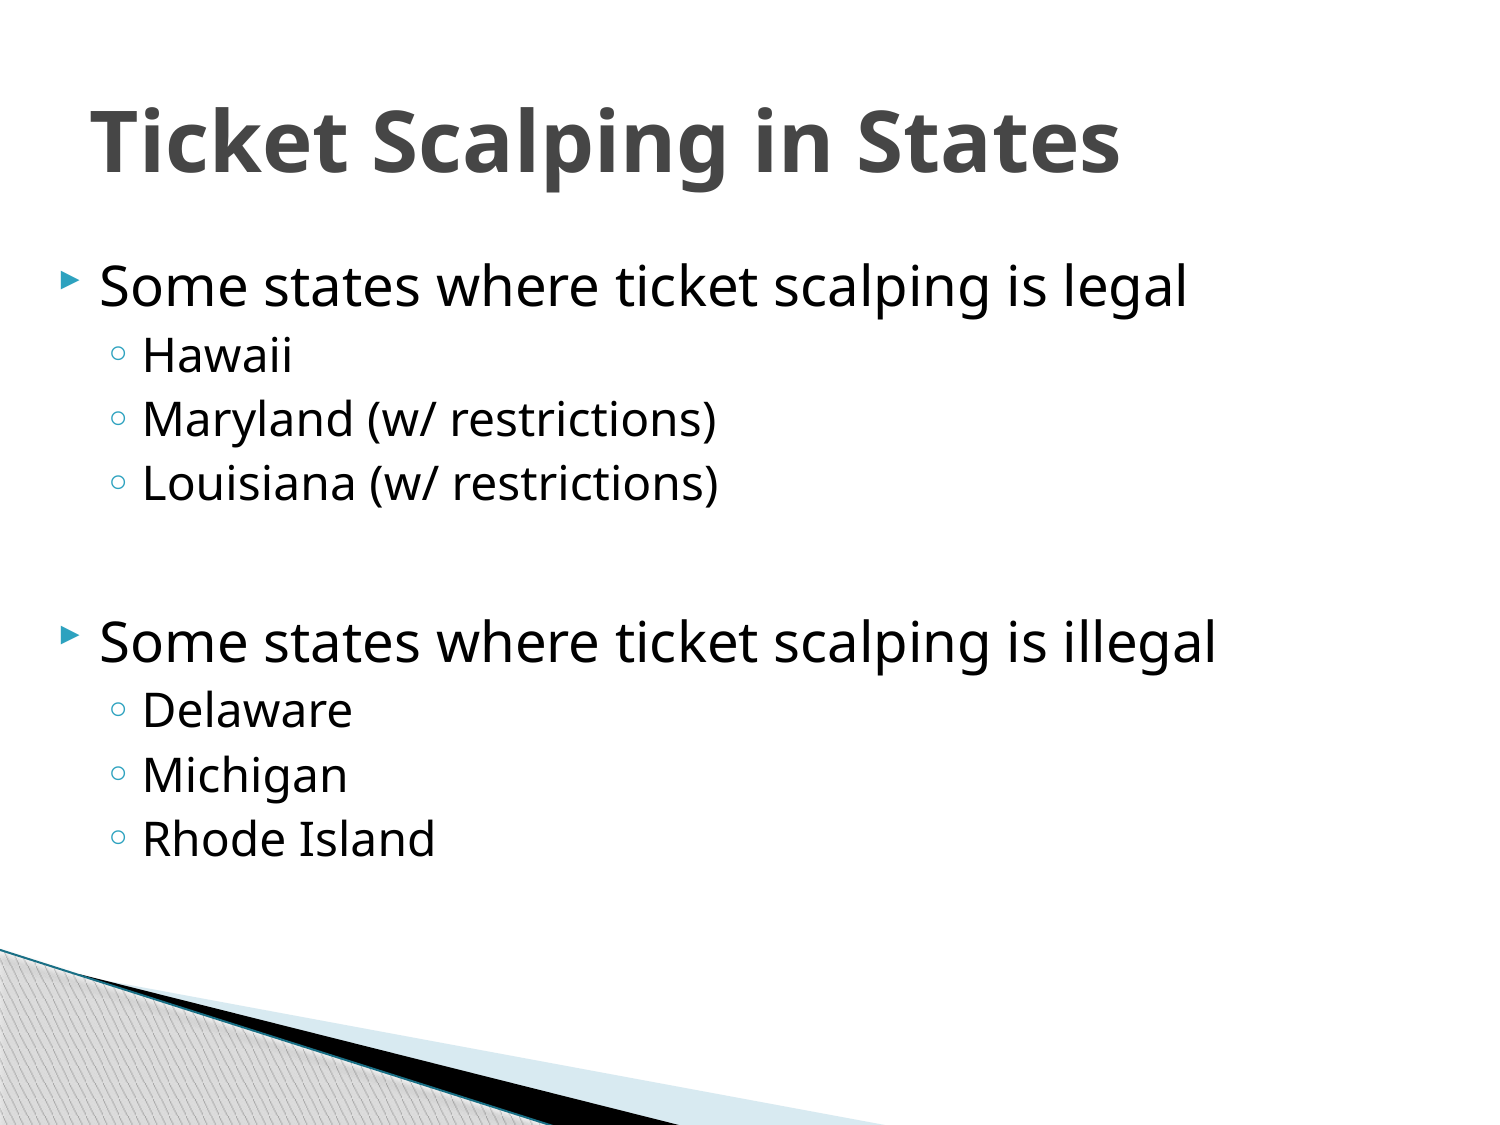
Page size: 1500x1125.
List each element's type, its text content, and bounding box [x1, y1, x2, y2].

list Some states where ticket scalping is legal Hawaii Maryland (w/ restrictions) Louisiana (w/ restrictions) Some states where ticket scalping is illegal Delaware Michigan Rhode Island [24, 243, 1500, 986]
title Ticket Scalping in States [75, 45, 1425, 233]
